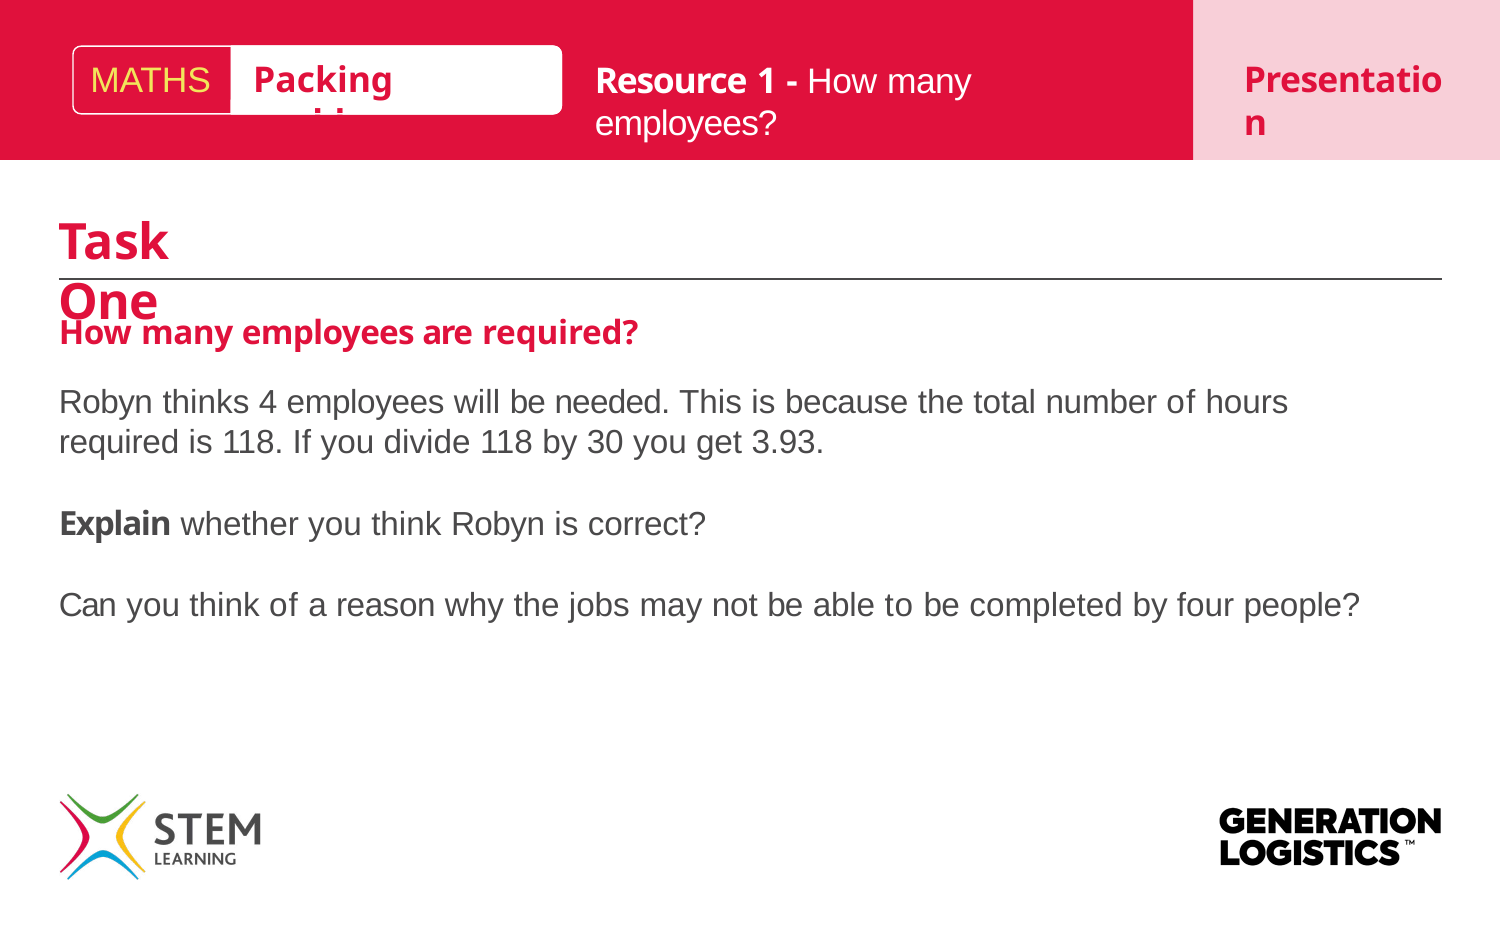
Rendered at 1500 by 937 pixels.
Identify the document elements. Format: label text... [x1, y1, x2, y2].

text_box How many employees are required? Robyn thinks 4 employees will be needed. This is because the total number of hours required is 118. If you divide 118 by 30 you get 3.93. Explain whether you think Robyn is correct? Can you think of a reason why the jobs may not be able to be completed by four people? [56, 309, 1418, 624]
text_box [72, 46, 562, 114]
text_box Packing problems [231, 111, 561, 143]
text_box Task One [56, 207, 268, 309]
picture [59, 793, 261, 880]
title Resource 1 - How many employees? [592, 55, 1144, 215]
picture [1219, 807, 1441, 866]
text_box Presentation [1241, 55, 1450, 143]
